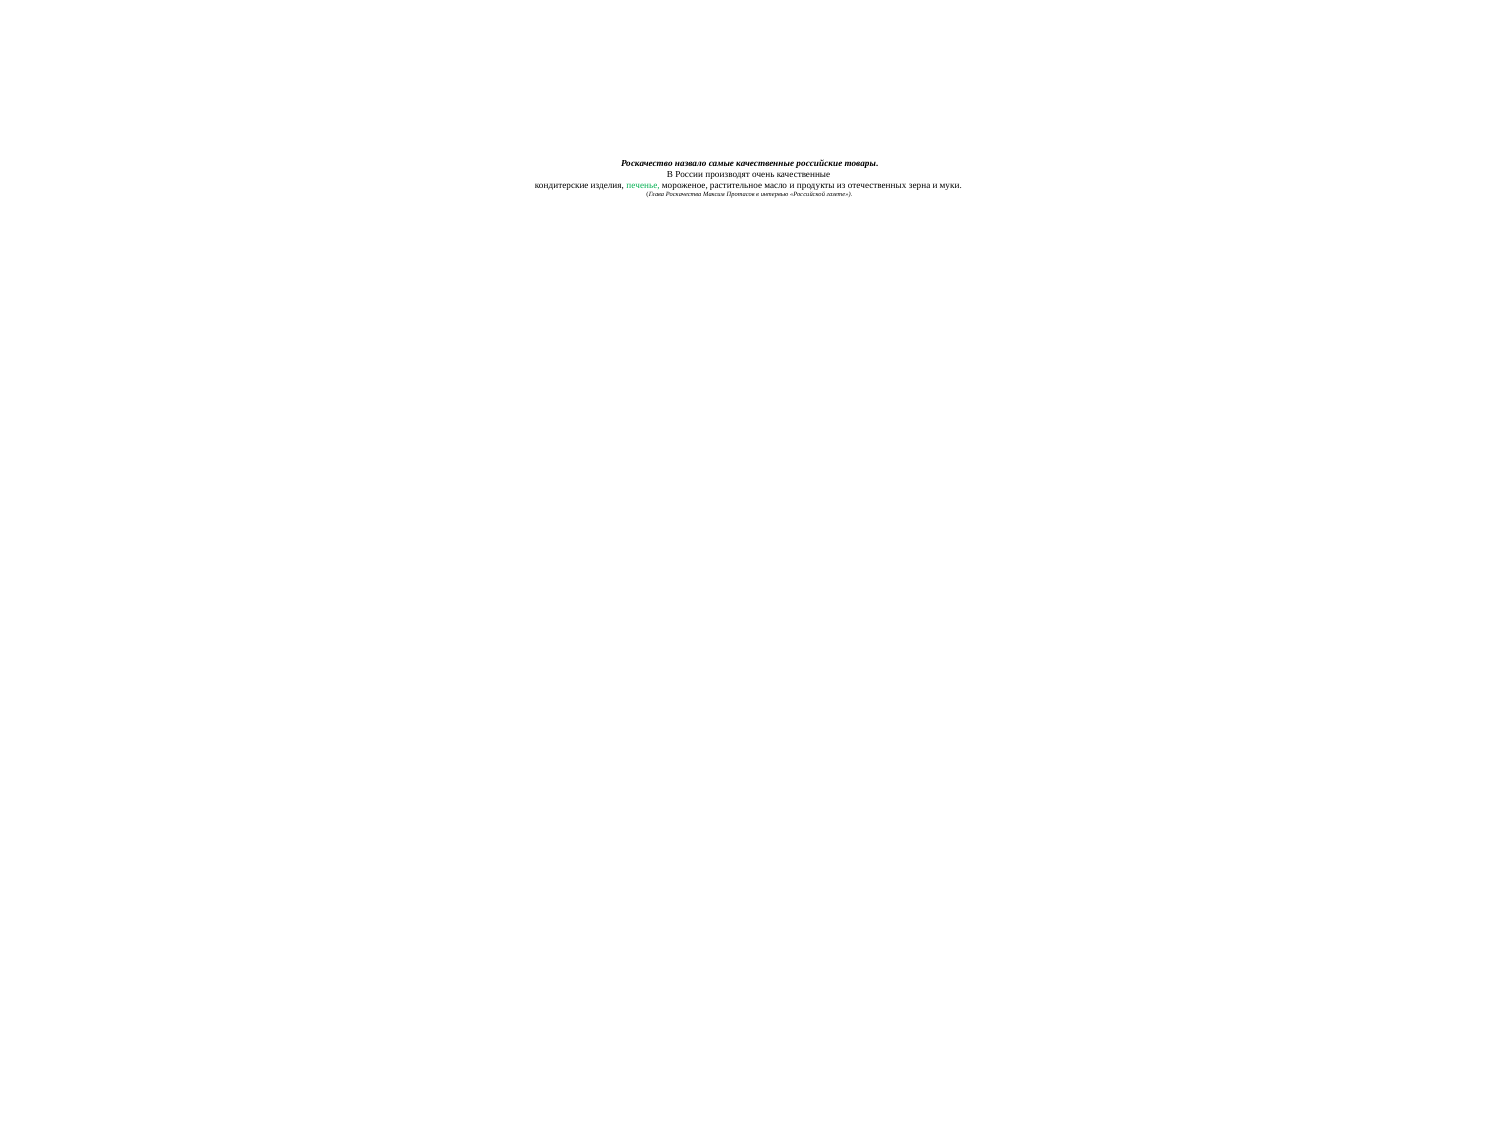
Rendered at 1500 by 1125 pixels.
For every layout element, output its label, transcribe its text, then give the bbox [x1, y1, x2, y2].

title Роскачество назвало самые качественные российские товары. В России производят очень качественные кондитерские изделия, печенье, мороженое, растительное масло и продукты из отечественных зерна и муки. (Глава Роскачества Максим Протасов в интервью «Российской газете»). [75, 45, 1425, 233]
